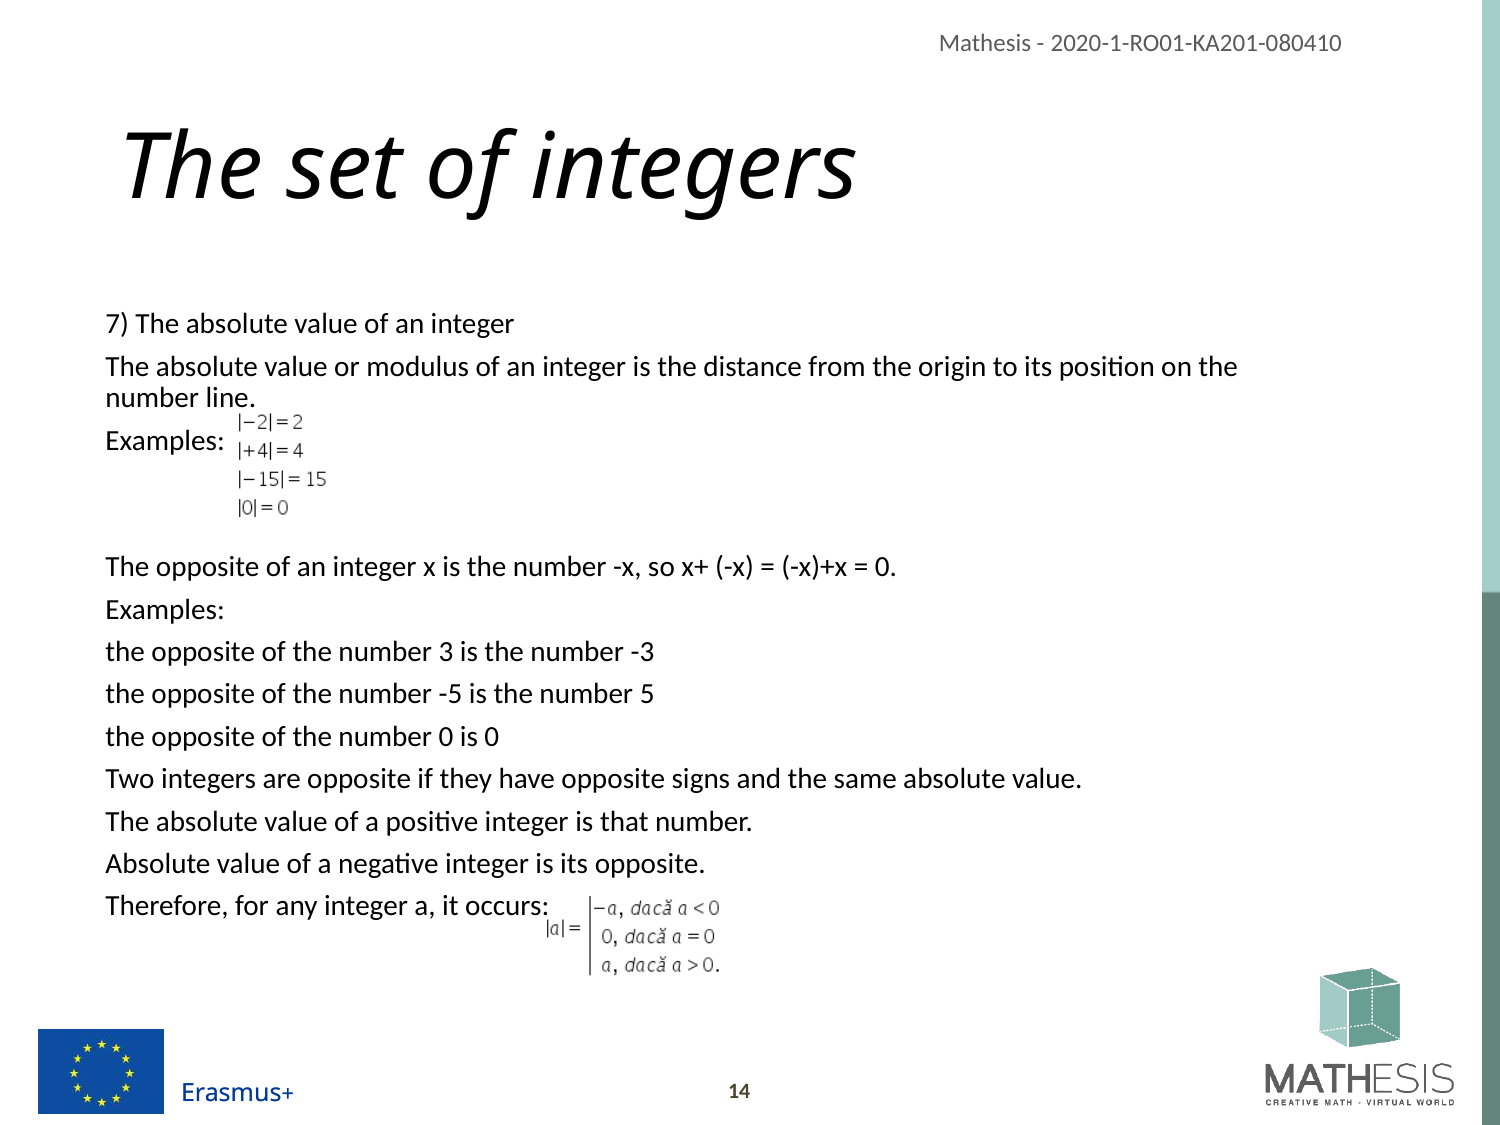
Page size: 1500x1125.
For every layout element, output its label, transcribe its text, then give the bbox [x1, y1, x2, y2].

picture [238, 410, 328, 517]
list 7) The absolute value of an integer The absolute value or modulus of an integer is the distance from the origin to its position on the number line. Examples: The opposite of an integer x is the number -x, so x+ (-x) = (-x)+x = 0. Examples: the opposite of the number 3 is the number -3 the opposite of the number -5 is the number 5 the opposite of the number 0 is 0 Two integers are opposite if they have opposite signs and the same absolute value. The absolute value of a positive integer is that number. Absolute value of a negative integer is its opposite. Therefore, for any integer a, it occurs: [90, 301, 1265, 935]
picture [38, 1029, 164, 1114]
title The set of integers [103, 59, 1397, 278]
picture [546, 896, 720, 991]
